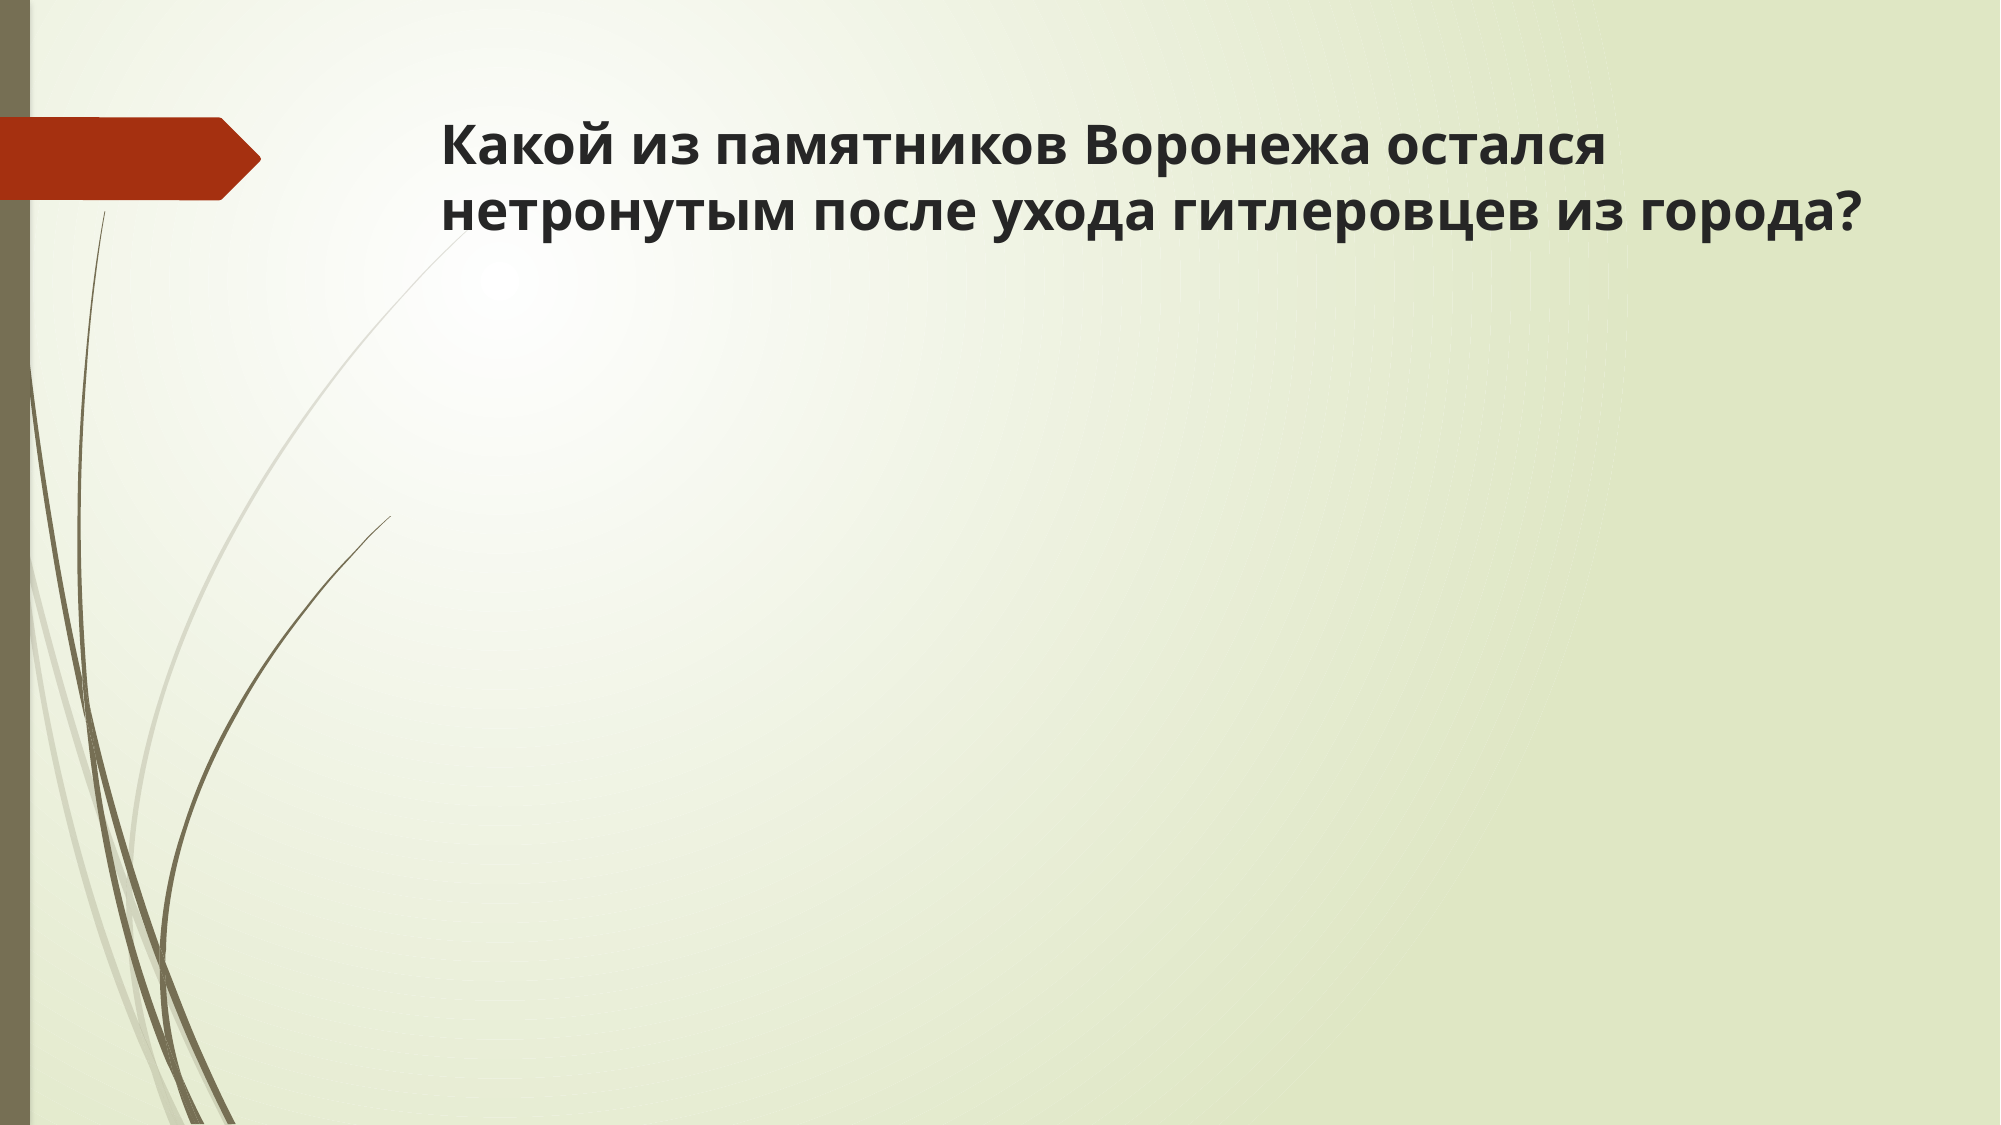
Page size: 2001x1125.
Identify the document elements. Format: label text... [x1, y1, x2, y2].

title Какой из памятников Воронежа остался нетронутым после ухода гитлеровцев из города? [425, 102, 1888, 313]
